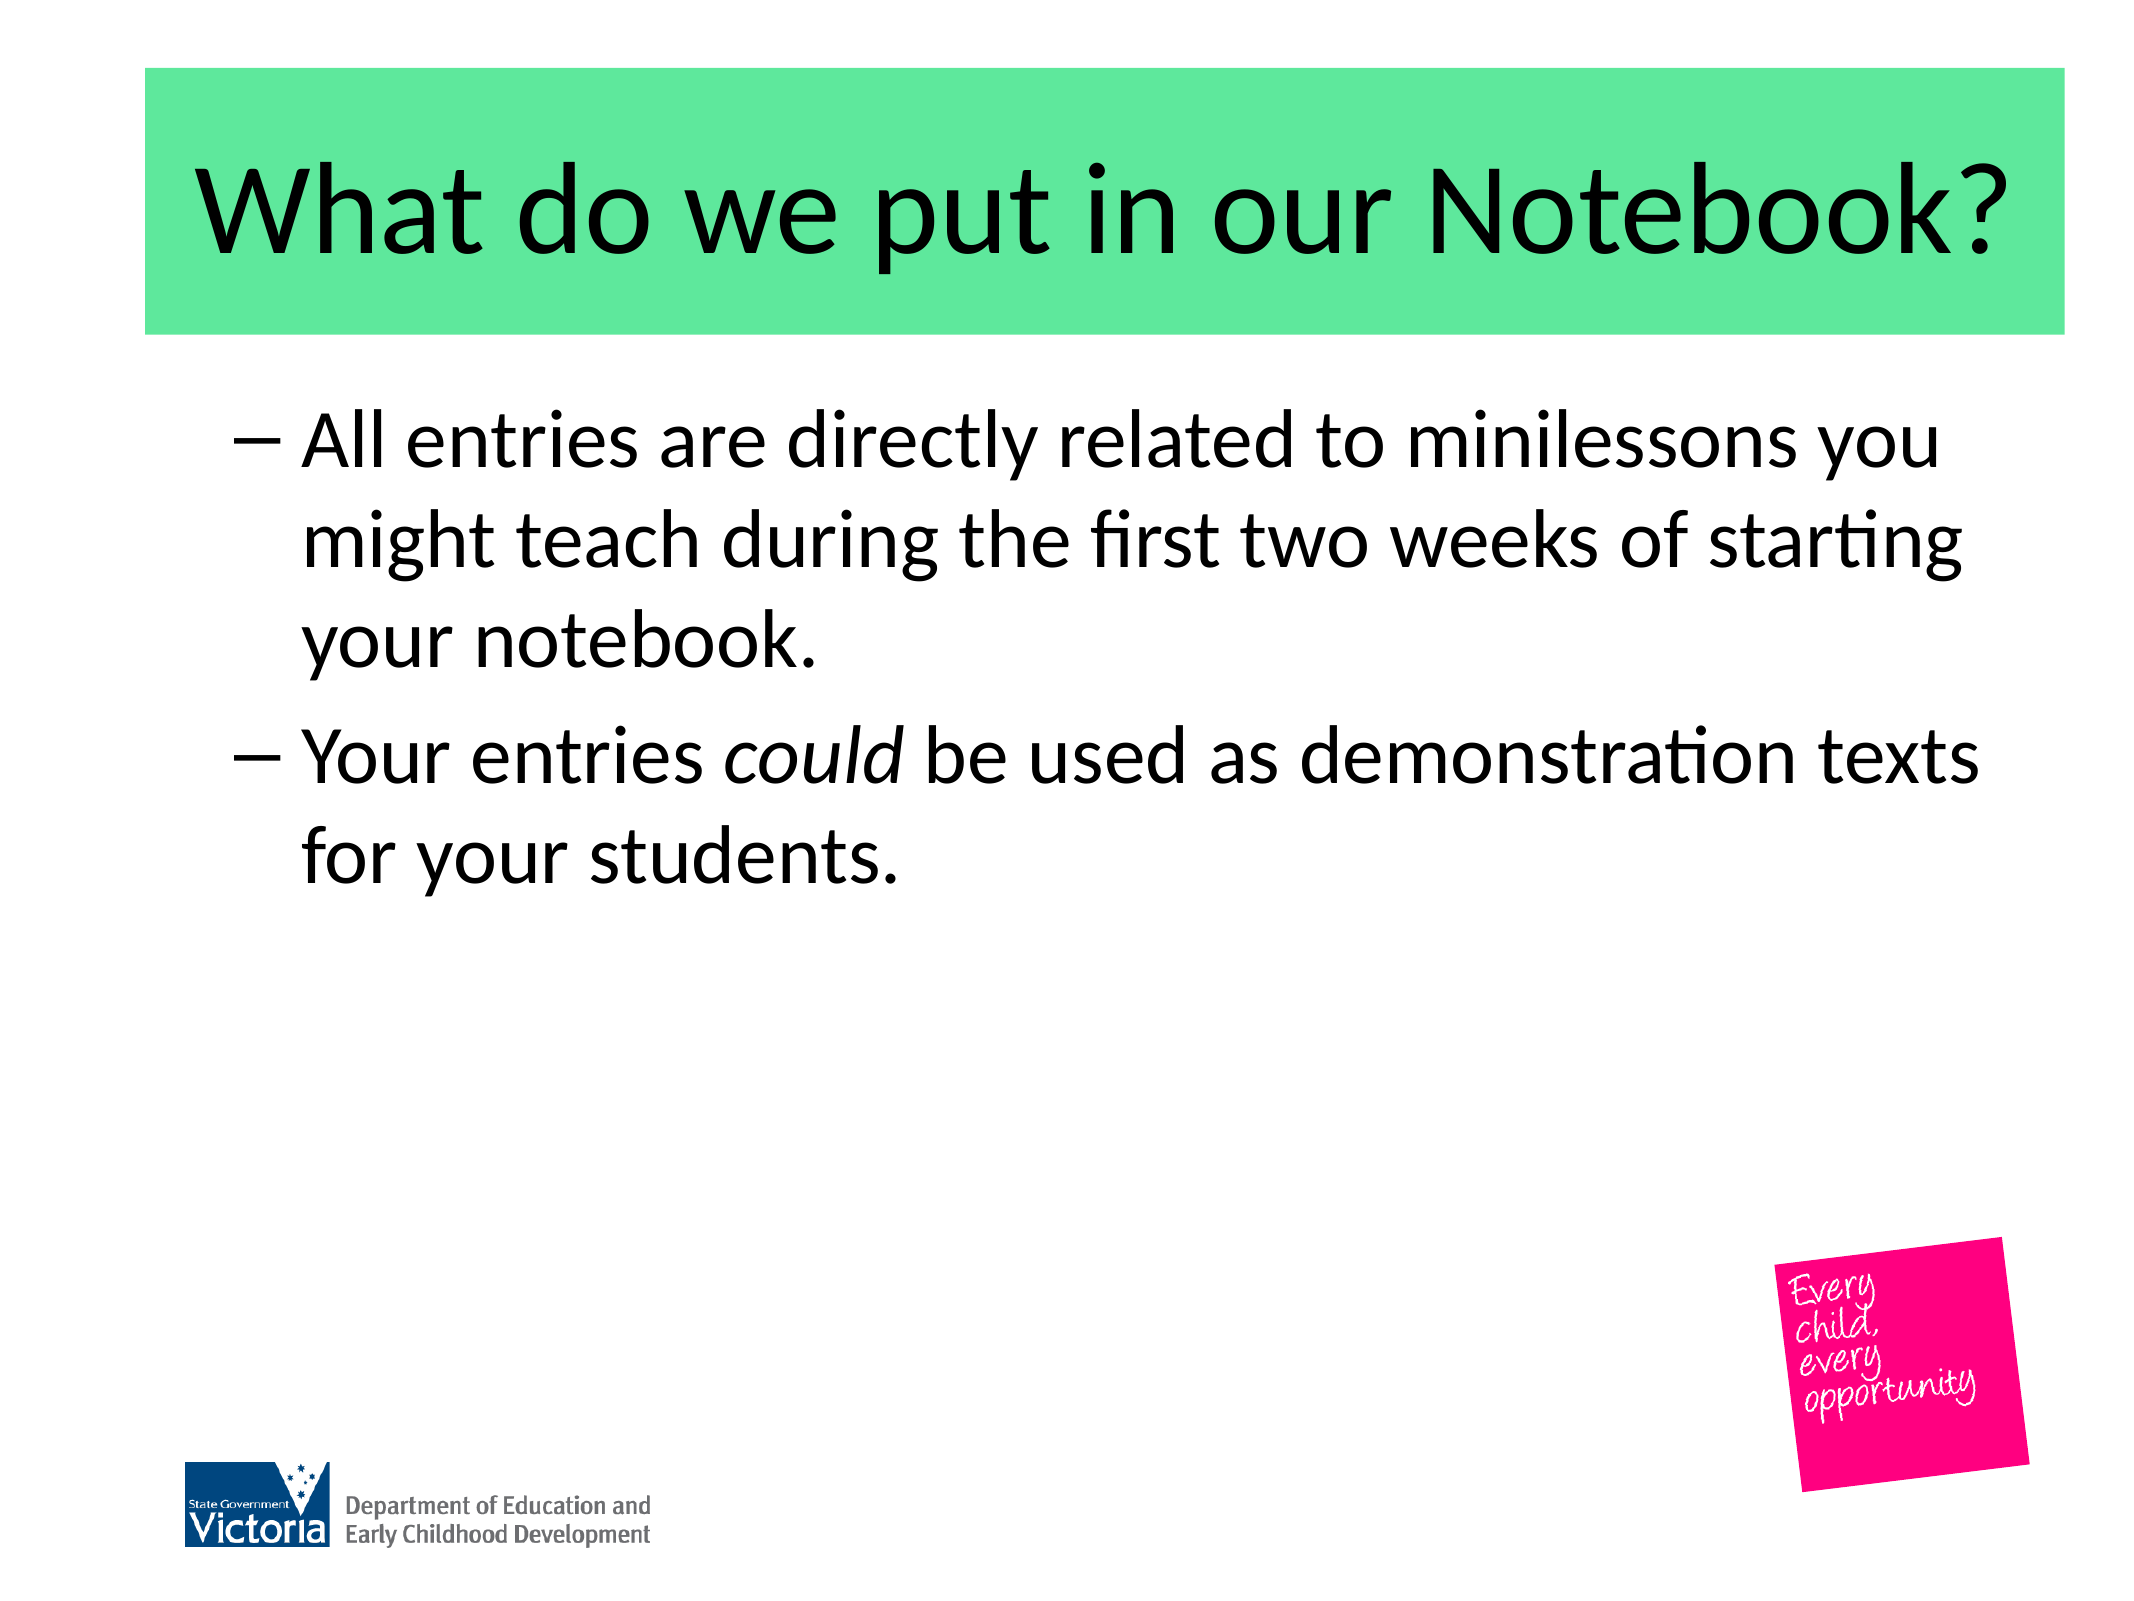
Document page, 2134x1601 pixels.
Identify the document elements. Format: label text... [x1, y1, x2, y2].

title What do we put in our Notebook? [144, 67, 2065, 335]
list All entries are directly related to minilessons you might teach during the first two weeks of starting your notebook. Your entries could be used as demonstration texts for your students. [106, 373, 2027, 1430]
picture [1795, 1430, 2030, 1493]
picture [185, 1462, 650, 1548]
